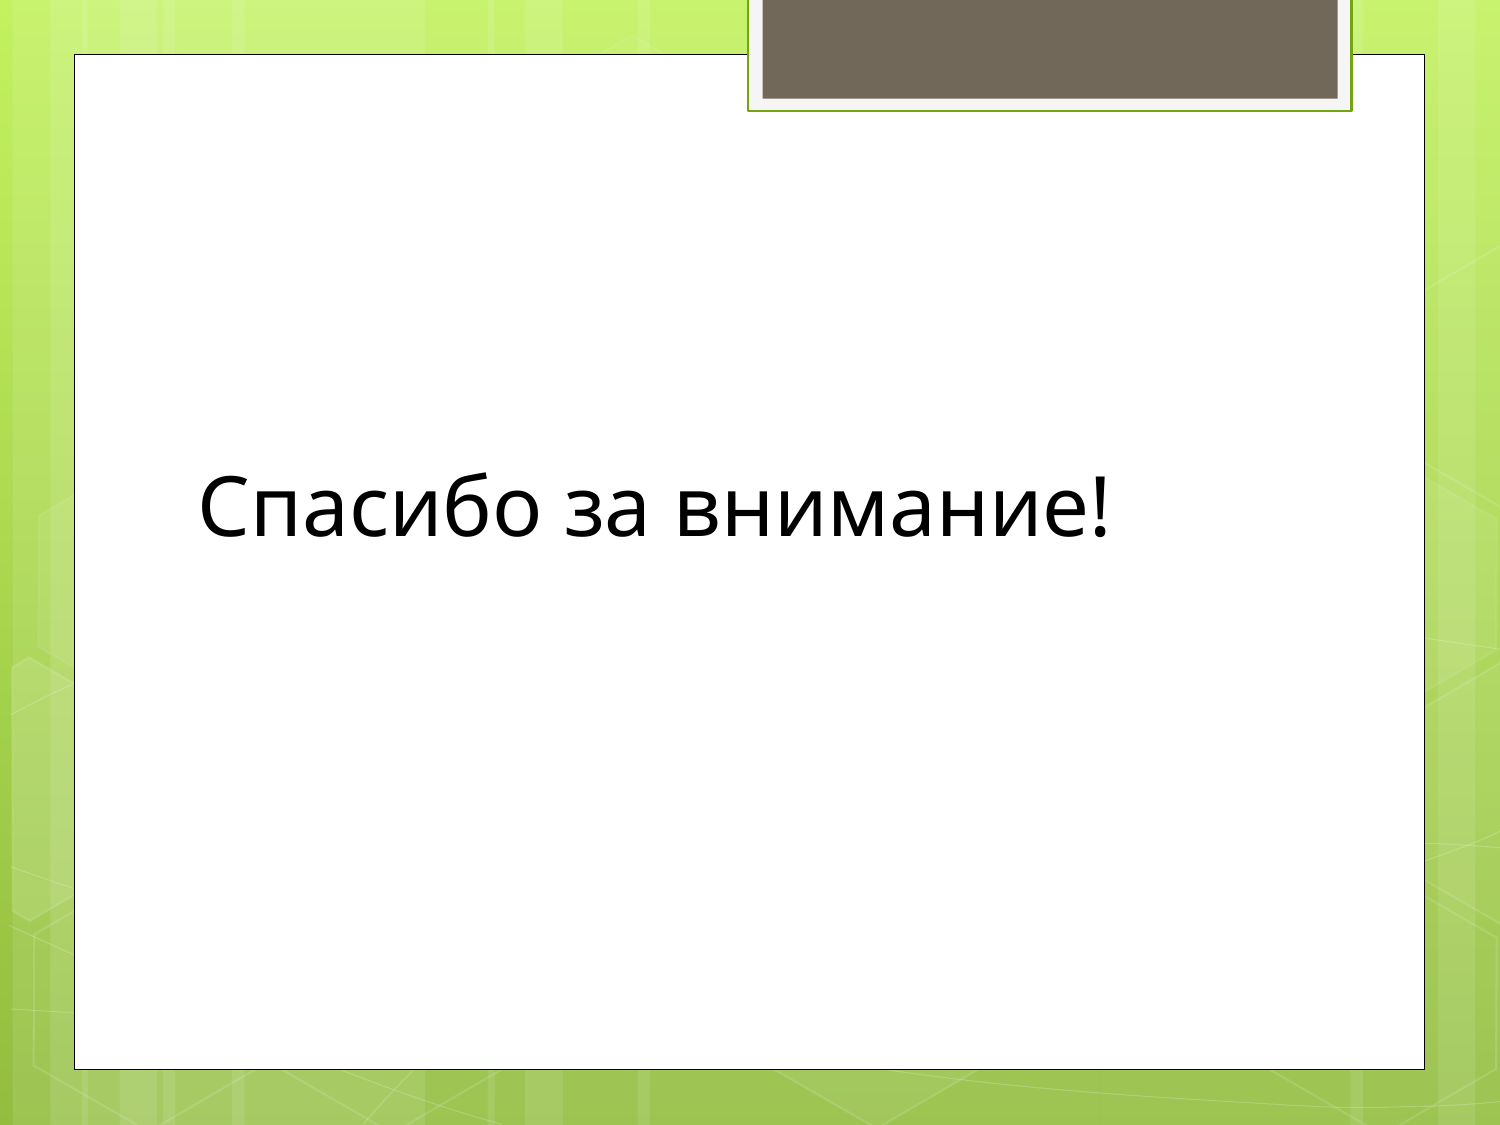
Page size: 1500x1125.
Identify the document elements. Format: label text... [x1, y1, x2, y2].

title Спасибо за внимание! [183, 373, 1336, 561]
